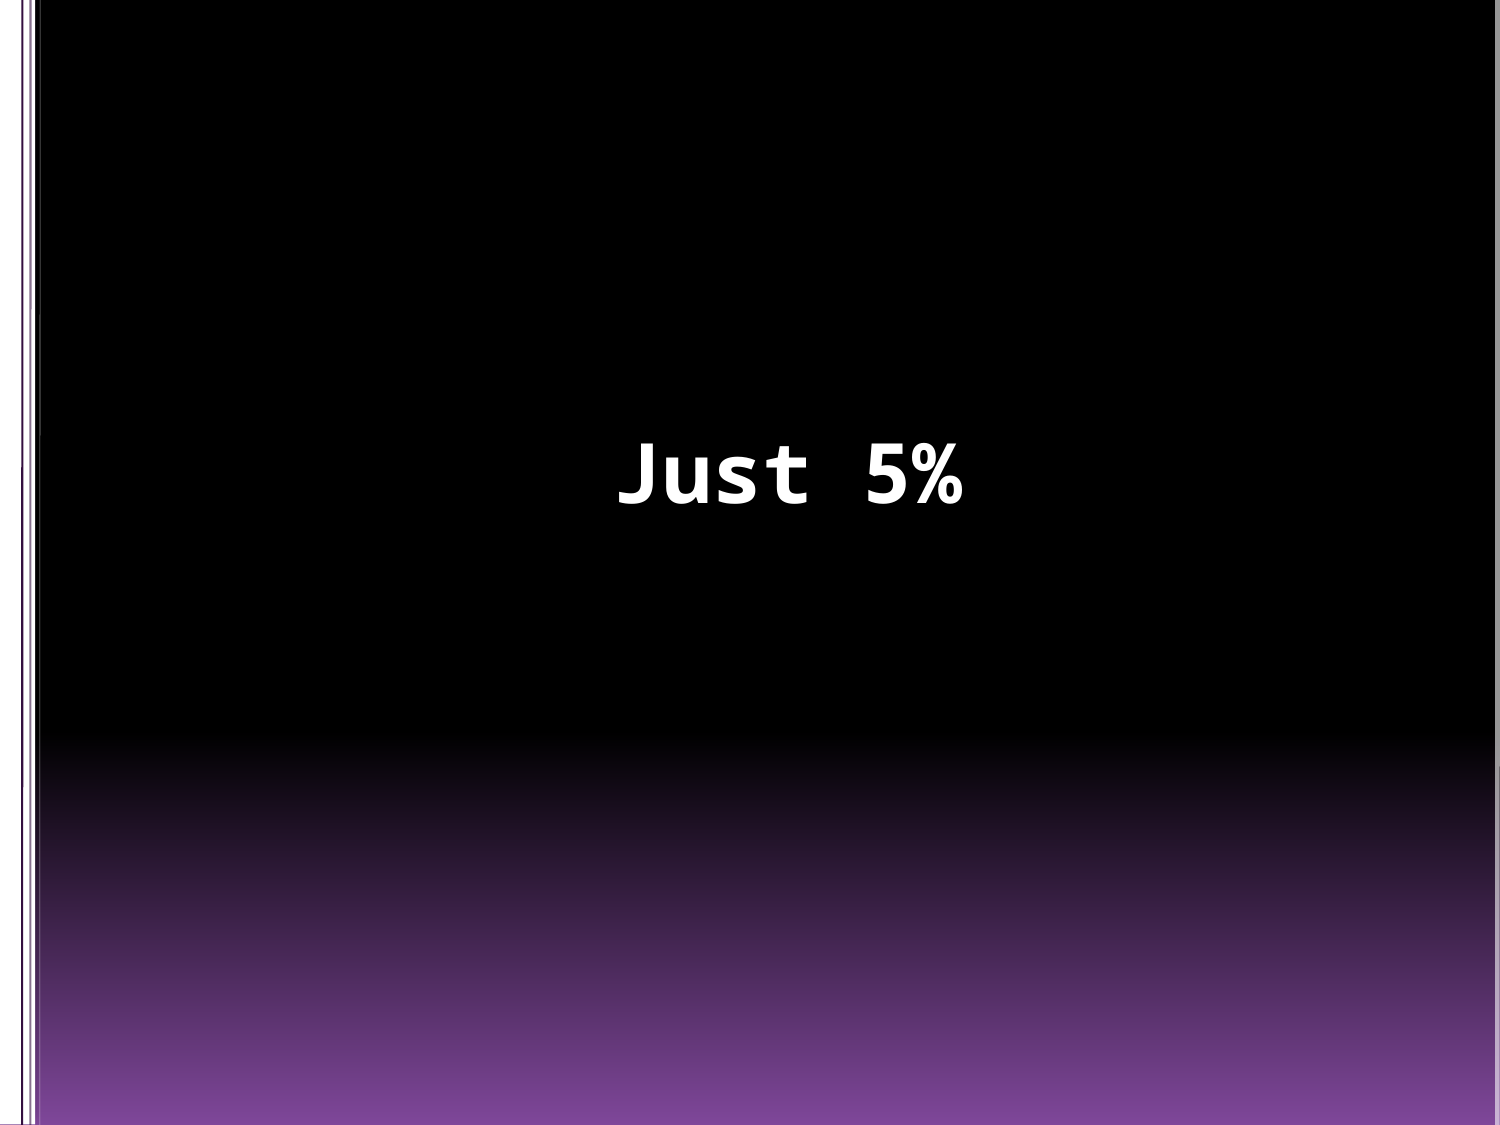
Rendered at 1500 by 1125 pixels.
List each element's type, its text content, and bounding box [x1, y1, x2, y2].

title Just 5% [150, 412, 1425, 563]
